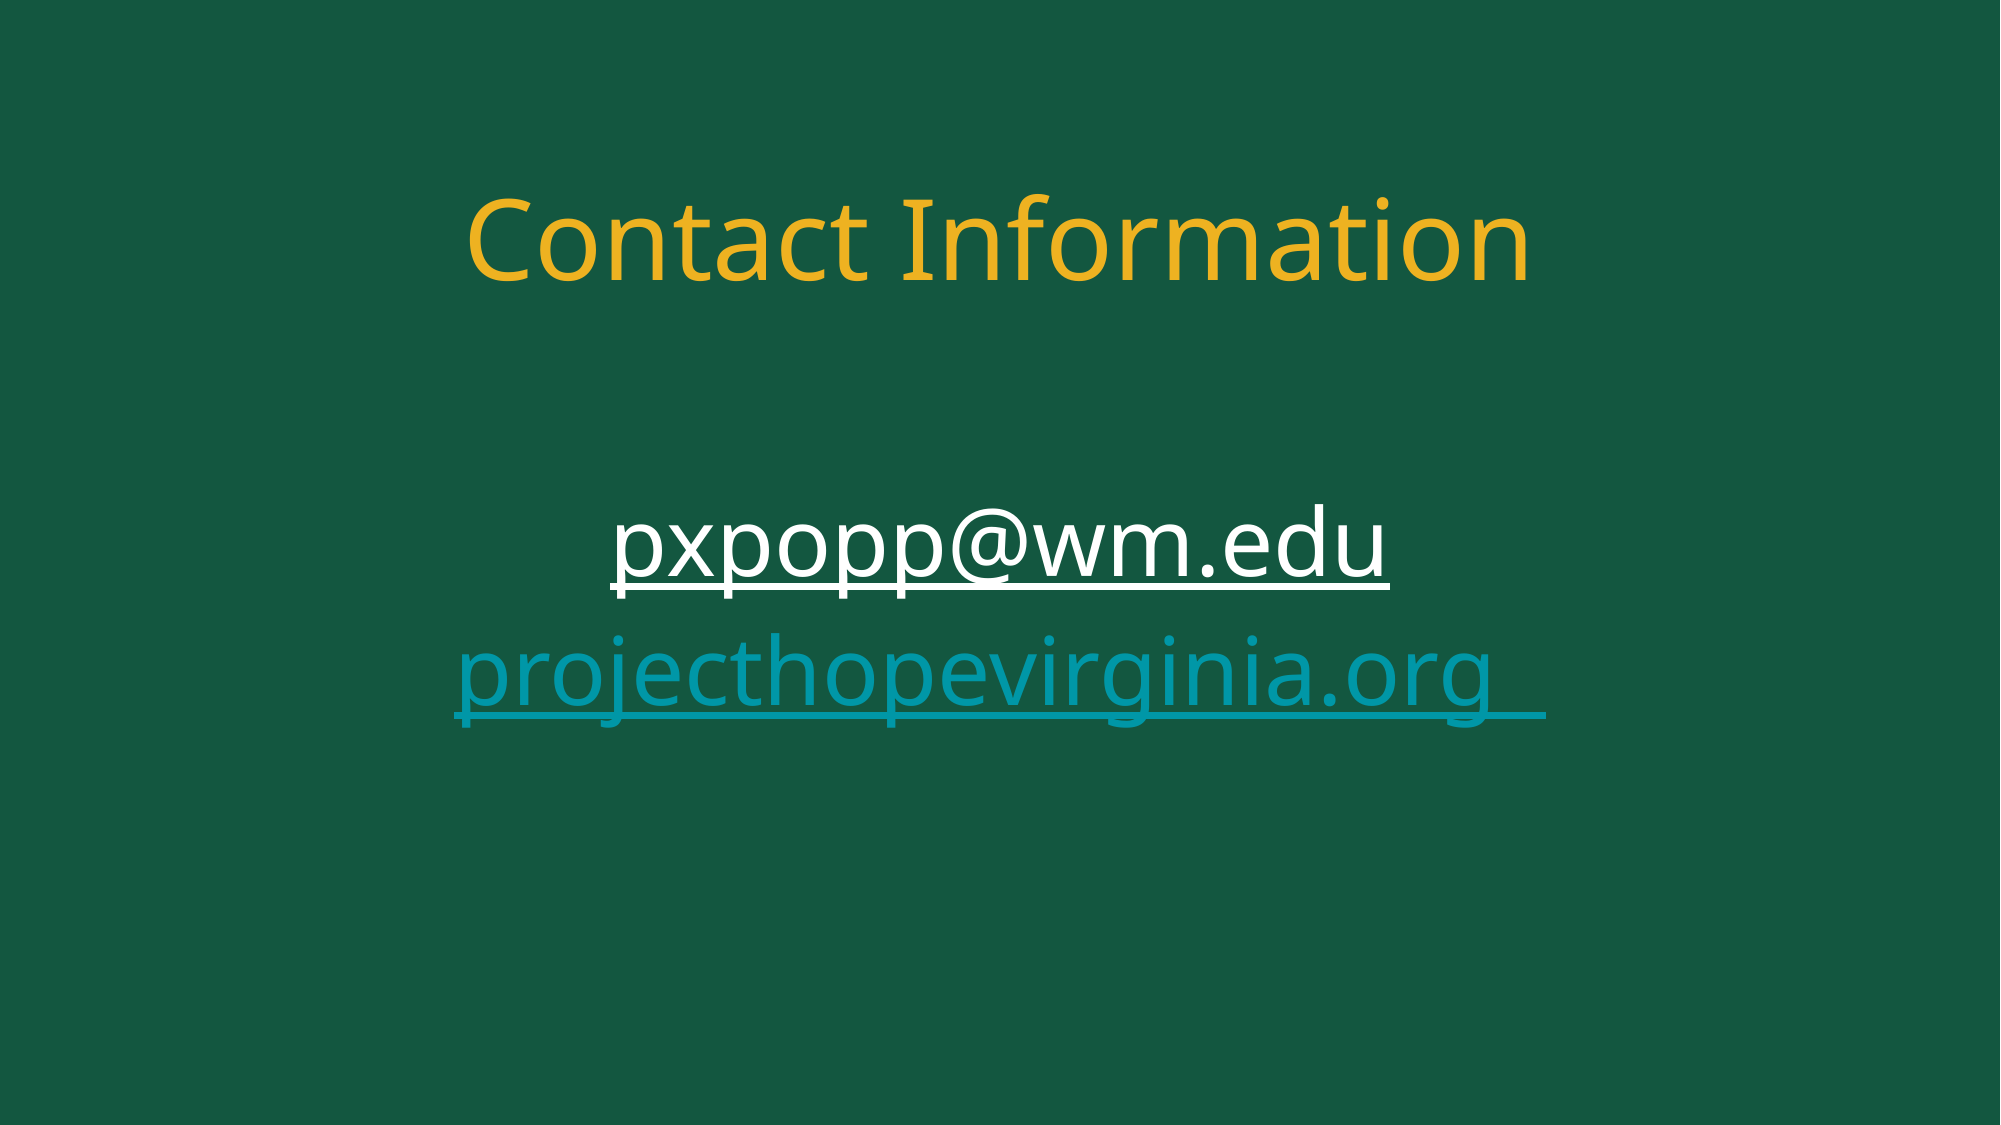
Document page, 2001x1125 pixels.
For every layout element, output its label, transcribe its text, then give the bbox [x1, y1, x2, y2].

title Contact Information [118, 147, 1882, 348]
text_box pxpopp@wm.edu projecthopevirginia.org [118, 348, 1882, 760]
